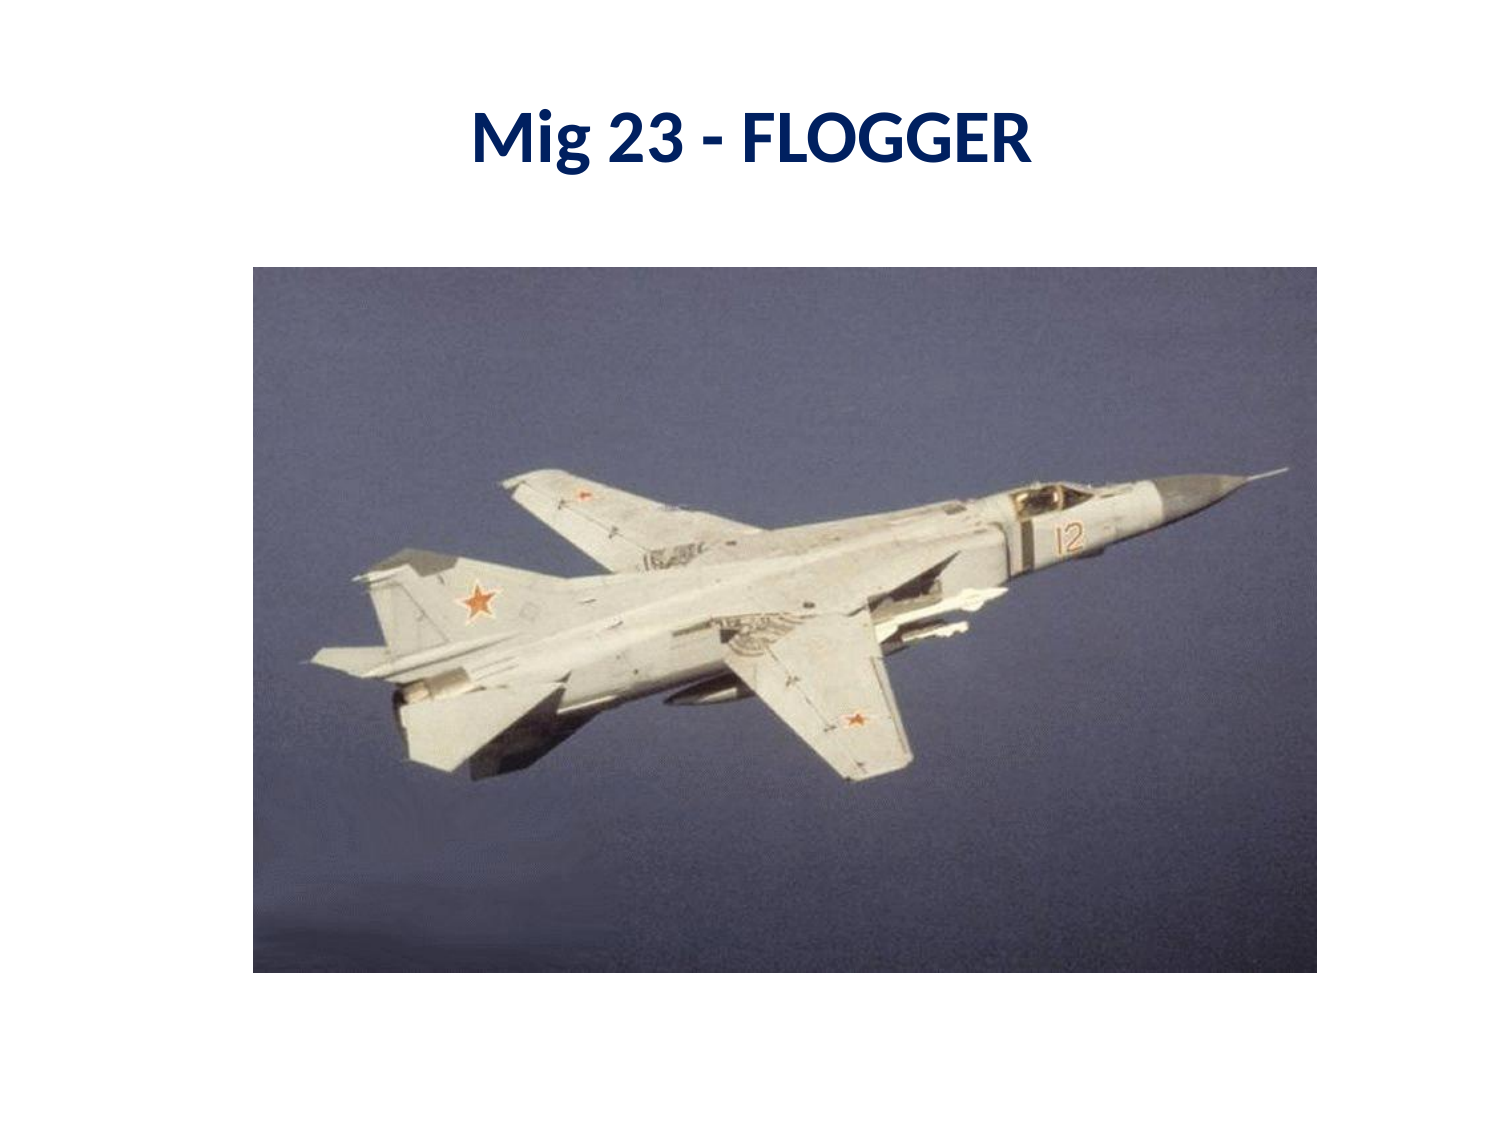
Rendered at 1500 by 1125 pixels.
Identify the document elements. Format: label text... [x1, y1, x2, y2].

title Mig 23 - FLOGGER [76, 79, 1427, 268]
picture [253, 266, 1318, 974]
